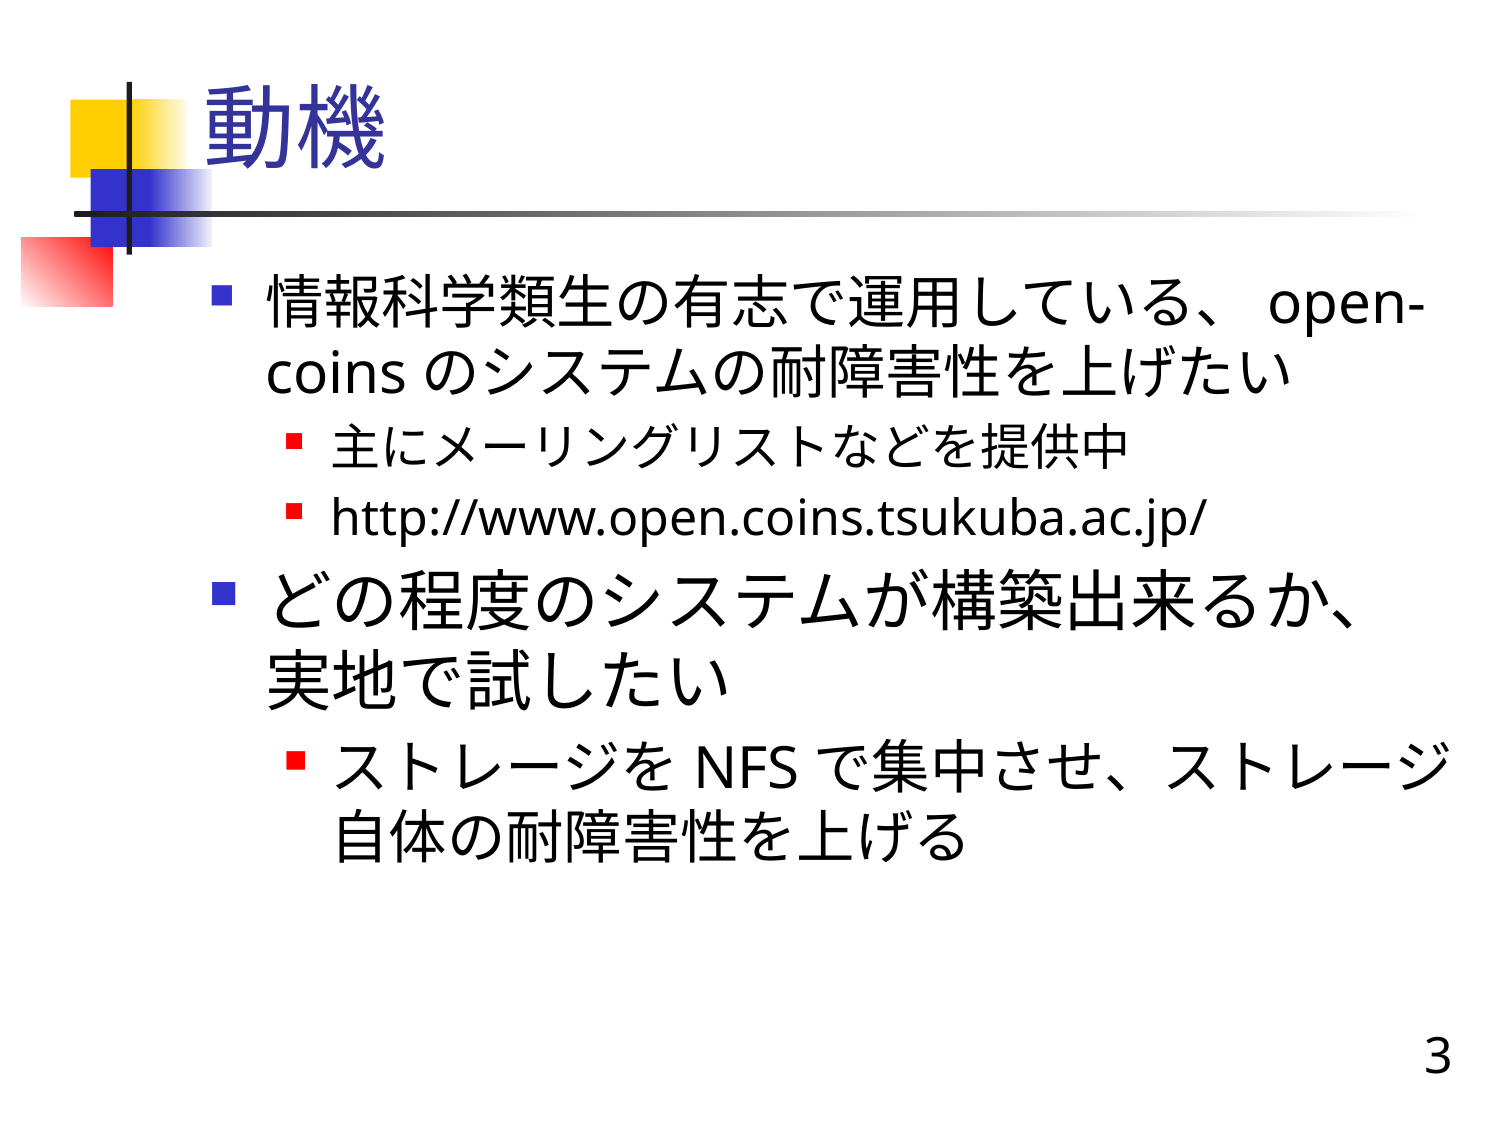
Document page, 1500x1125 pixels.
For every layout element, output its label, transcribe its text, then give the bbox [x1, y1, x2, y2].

slide_number 3 [1154, 1023, 1468, 1100]
title 動機 [188, 34, 1468, 188]
list 情報科学類生の有志で運用している、open-coinsのシステムの耐障害性を上げたい 主にメーリングリストなどを提供中 http://www.open.coins.tsukuba.ac.jp/ どの程度のシステムが構築出来るか、実地で試したい ストレージをNFSで集中させ、ストレージ自体の耐障害性を上げる [193, 257, 1470, 1007]
